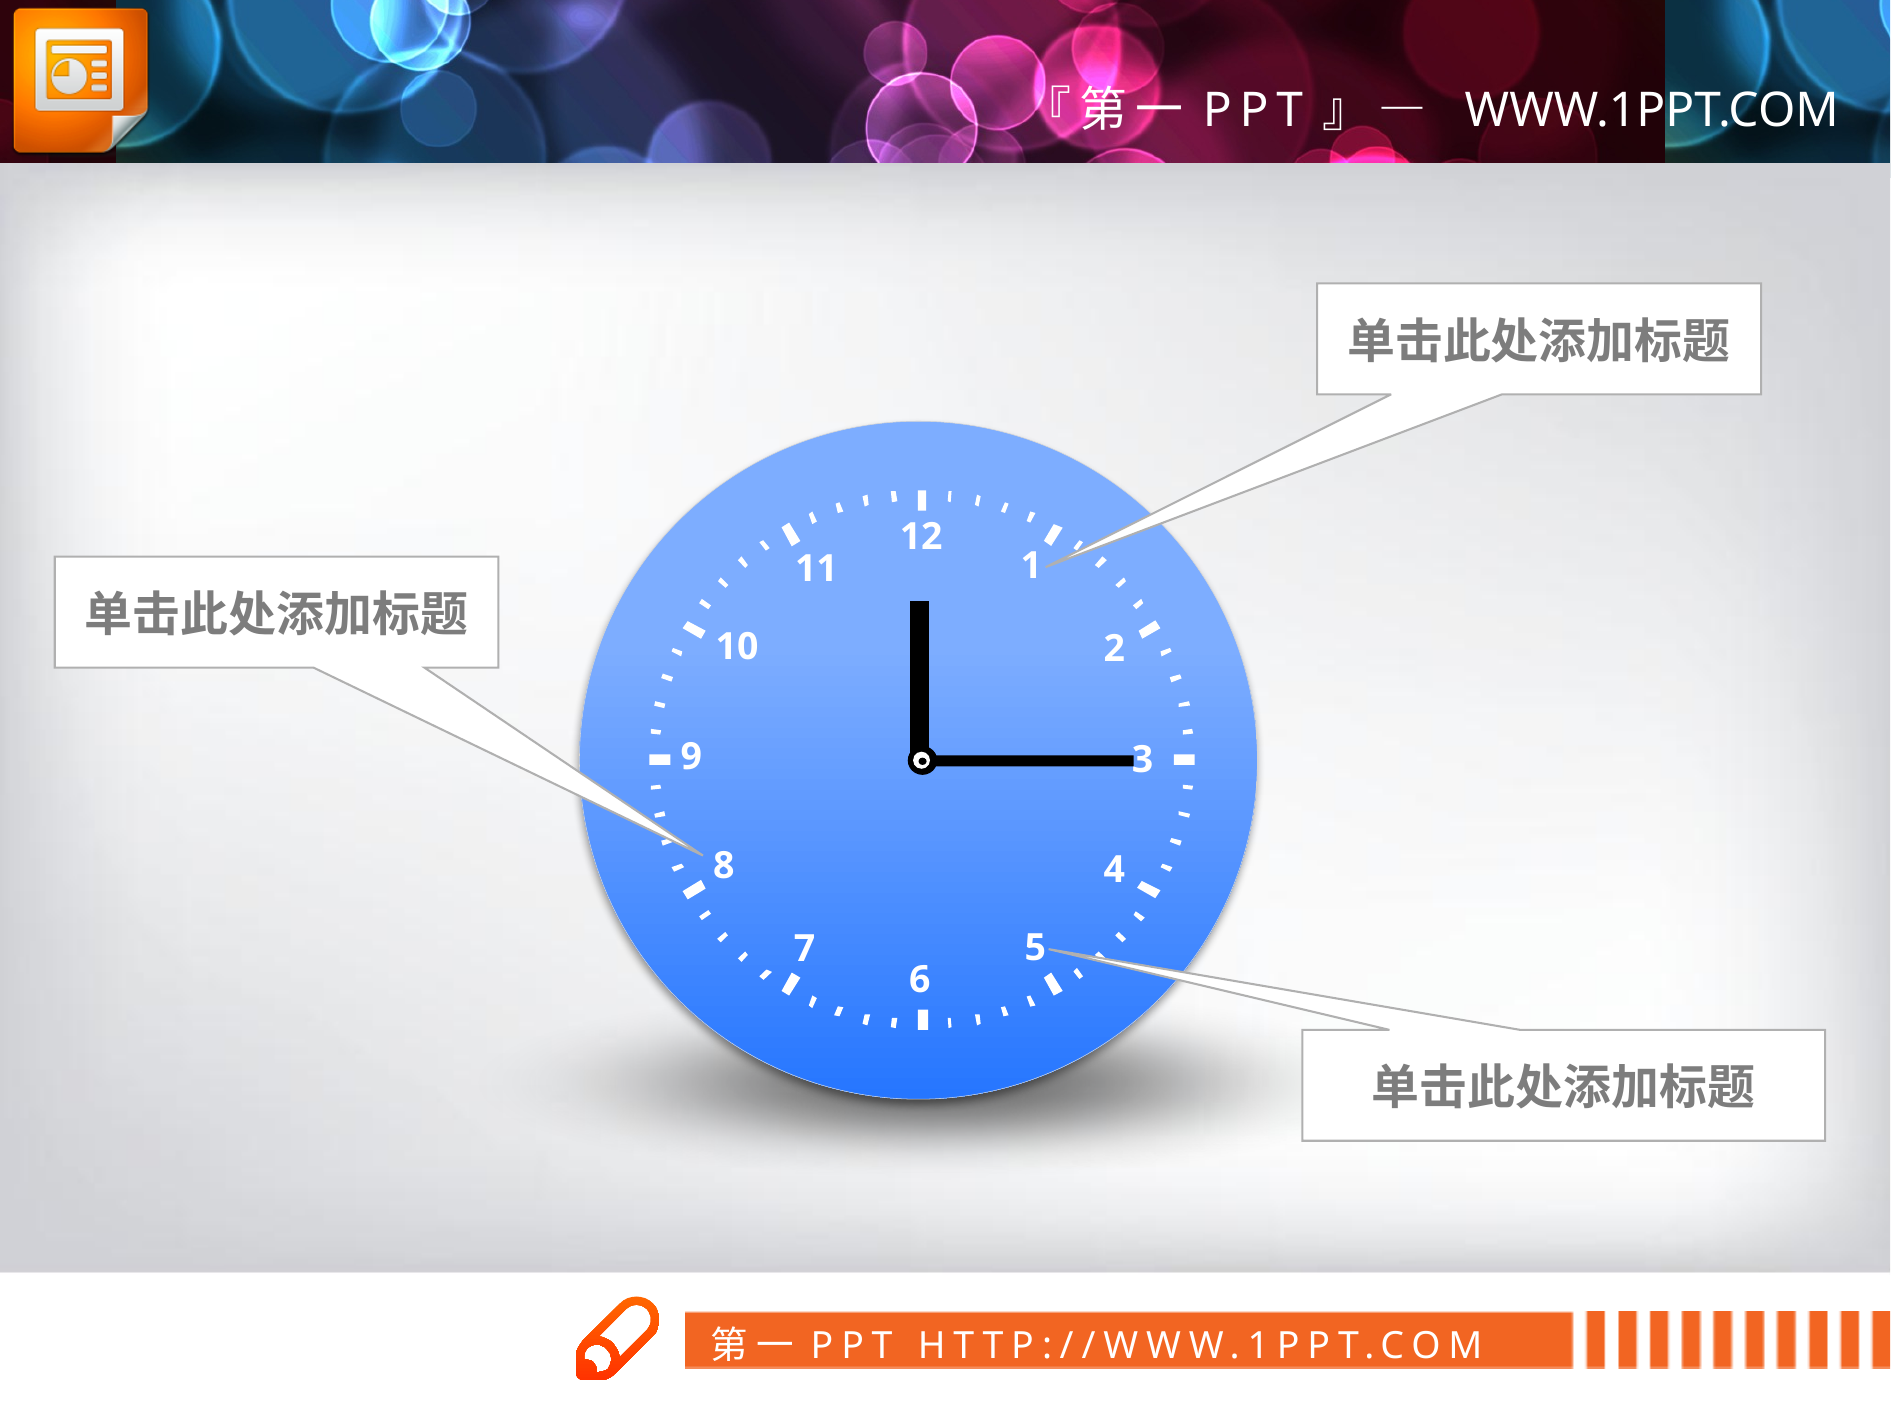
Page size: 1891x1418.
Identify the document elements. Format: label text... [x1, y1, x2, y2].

picture [0, 0, 1891, 1275]
text_box 单击此处添加标题 [54, 556, 467, 742]
text_box 单击此处添加标题 [1317, 283, 1762, 432]
picture [685, 1311, 1891, 1369]
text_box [472, 420, 1401, 1181]
text_box 单击此处添加标题 [1404, 1009, 1826, 1141]
